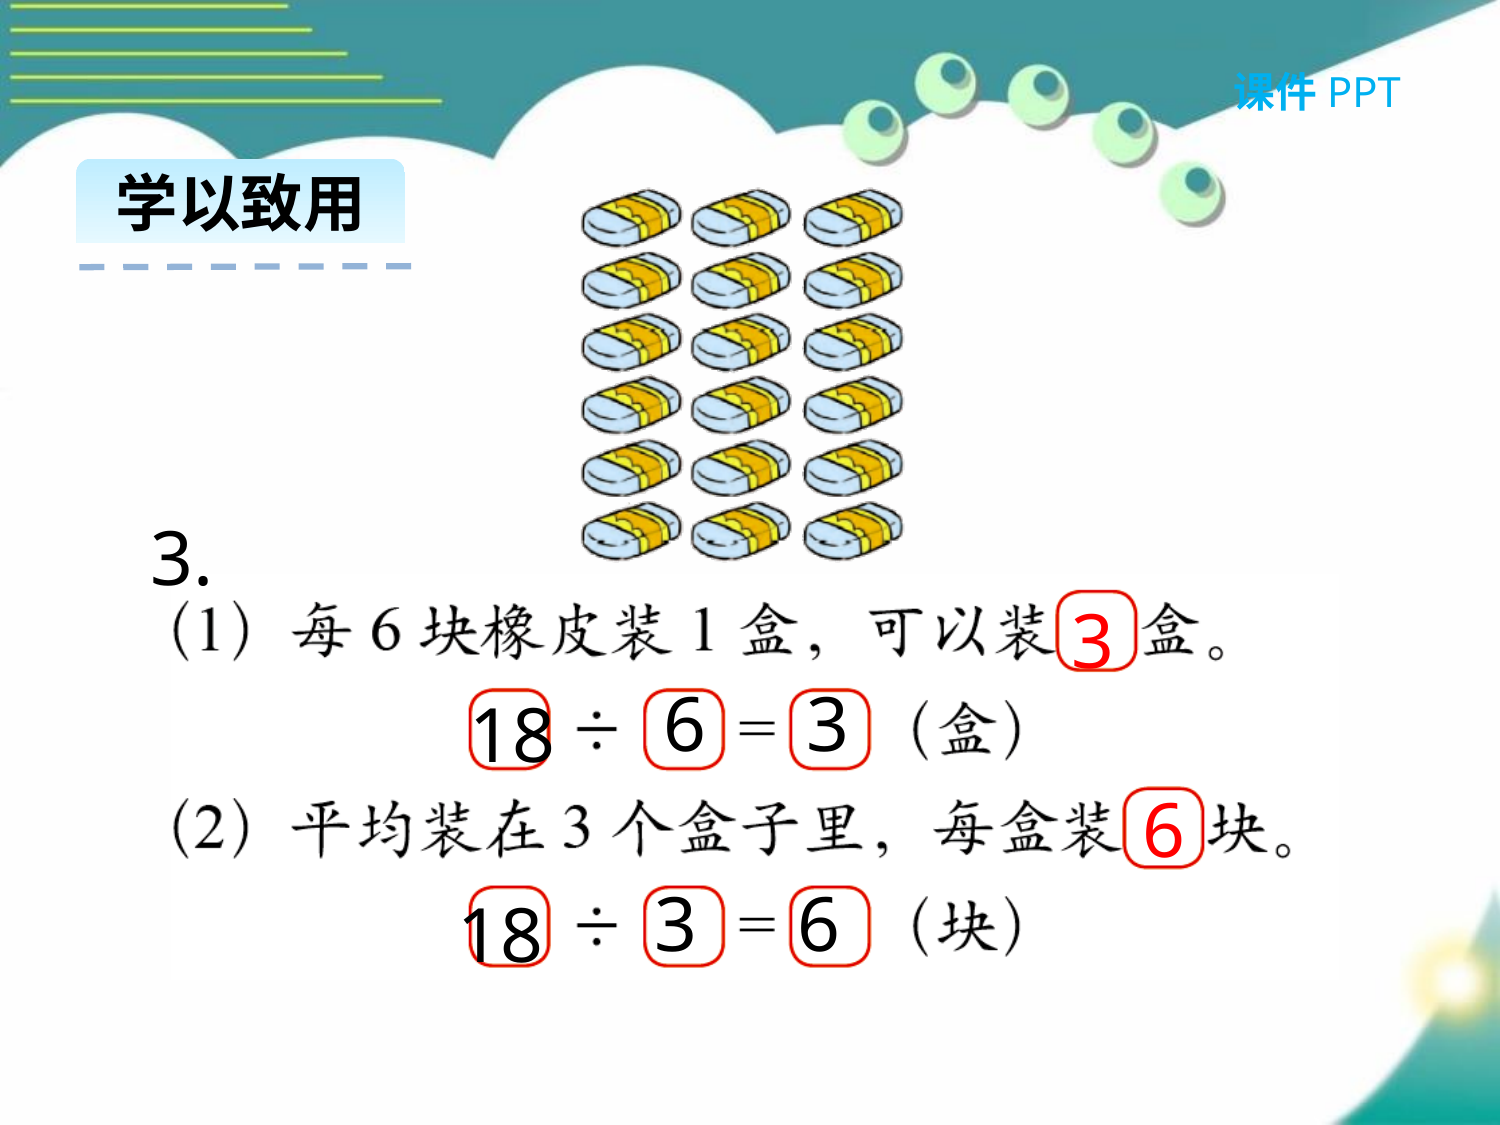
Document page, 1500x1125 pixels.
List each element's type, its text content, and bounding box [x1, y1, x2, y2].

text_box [76, 158, 420, 268]
text_box 3. [135, 503, 270, 609]
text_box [454, 668, 980, 786]
text_box 课件PPT [1218, 58, 1418, 124]
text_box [442, 869, 971, 986]
picture [0, 0, 1500, 1125]
